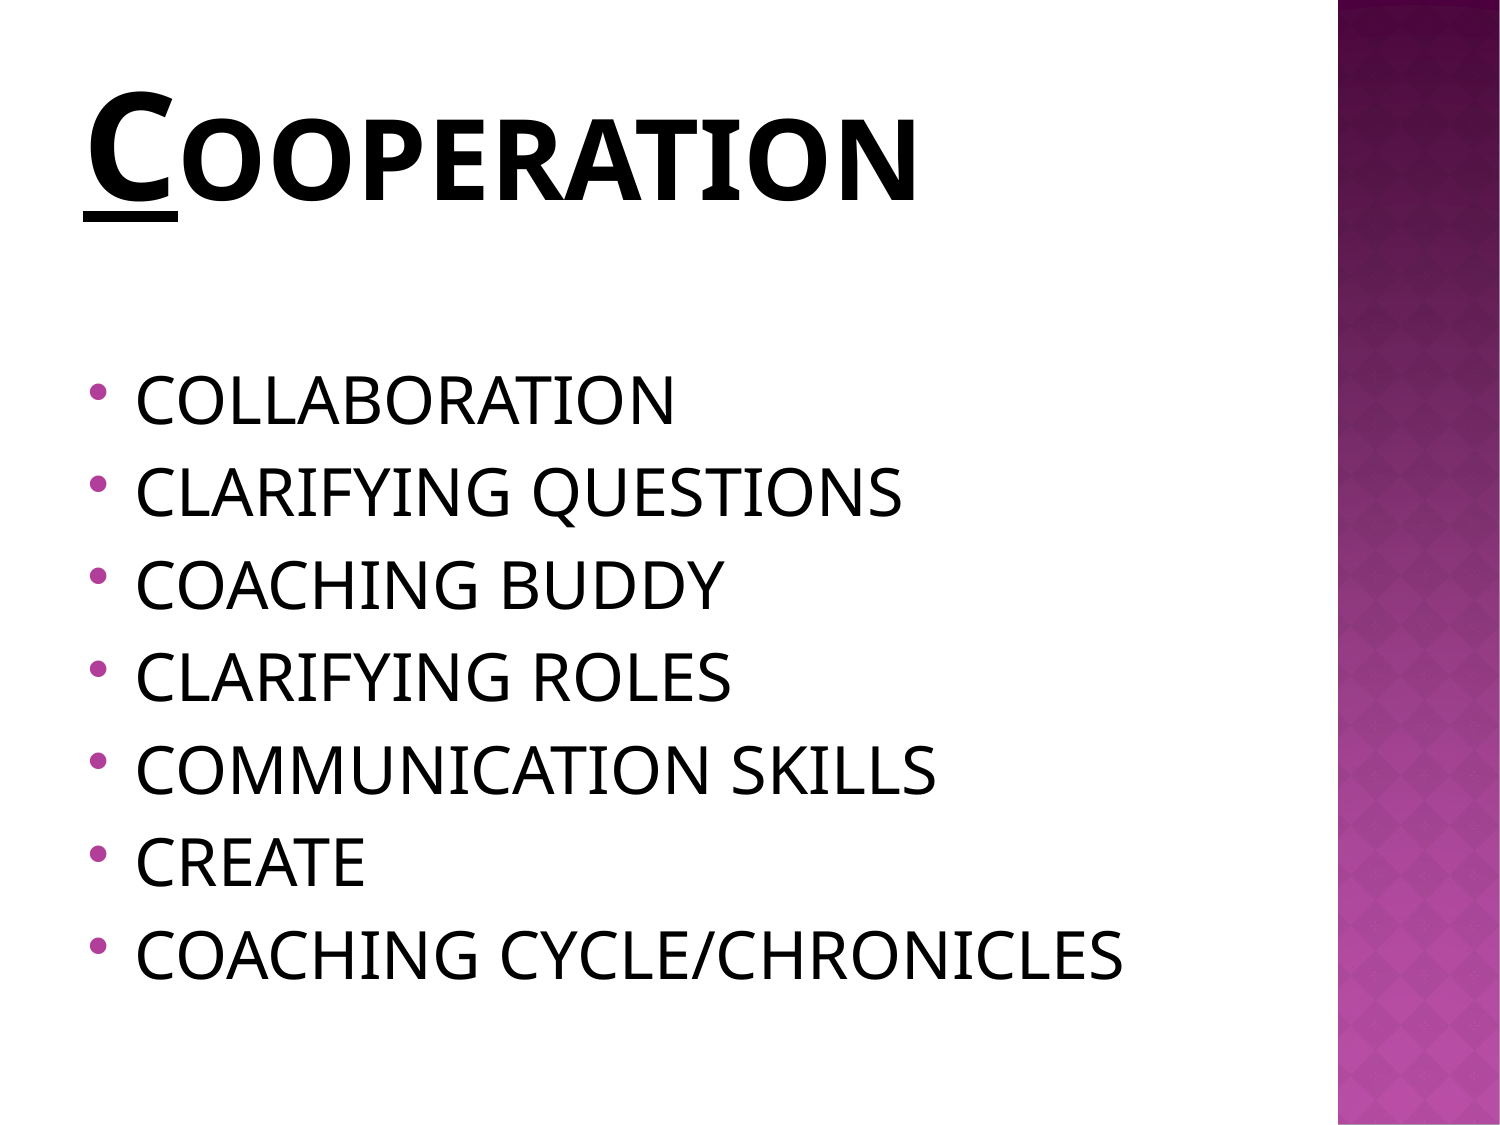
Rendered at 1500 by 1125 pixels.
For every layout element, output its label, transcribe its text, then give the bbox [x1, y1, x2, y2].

picture [1337, 0, 1500, 1125]
title Cooperation [75, 37, 1043, 230]
list COLLABORATION CLARIFYING QUESTIONS COACHING BUDDY CLARIFYING ROLES COMMUNICATION SKILLS CREATE COACHING CYCLE/CHRONICLES [74, 349, 1263, 1068]
